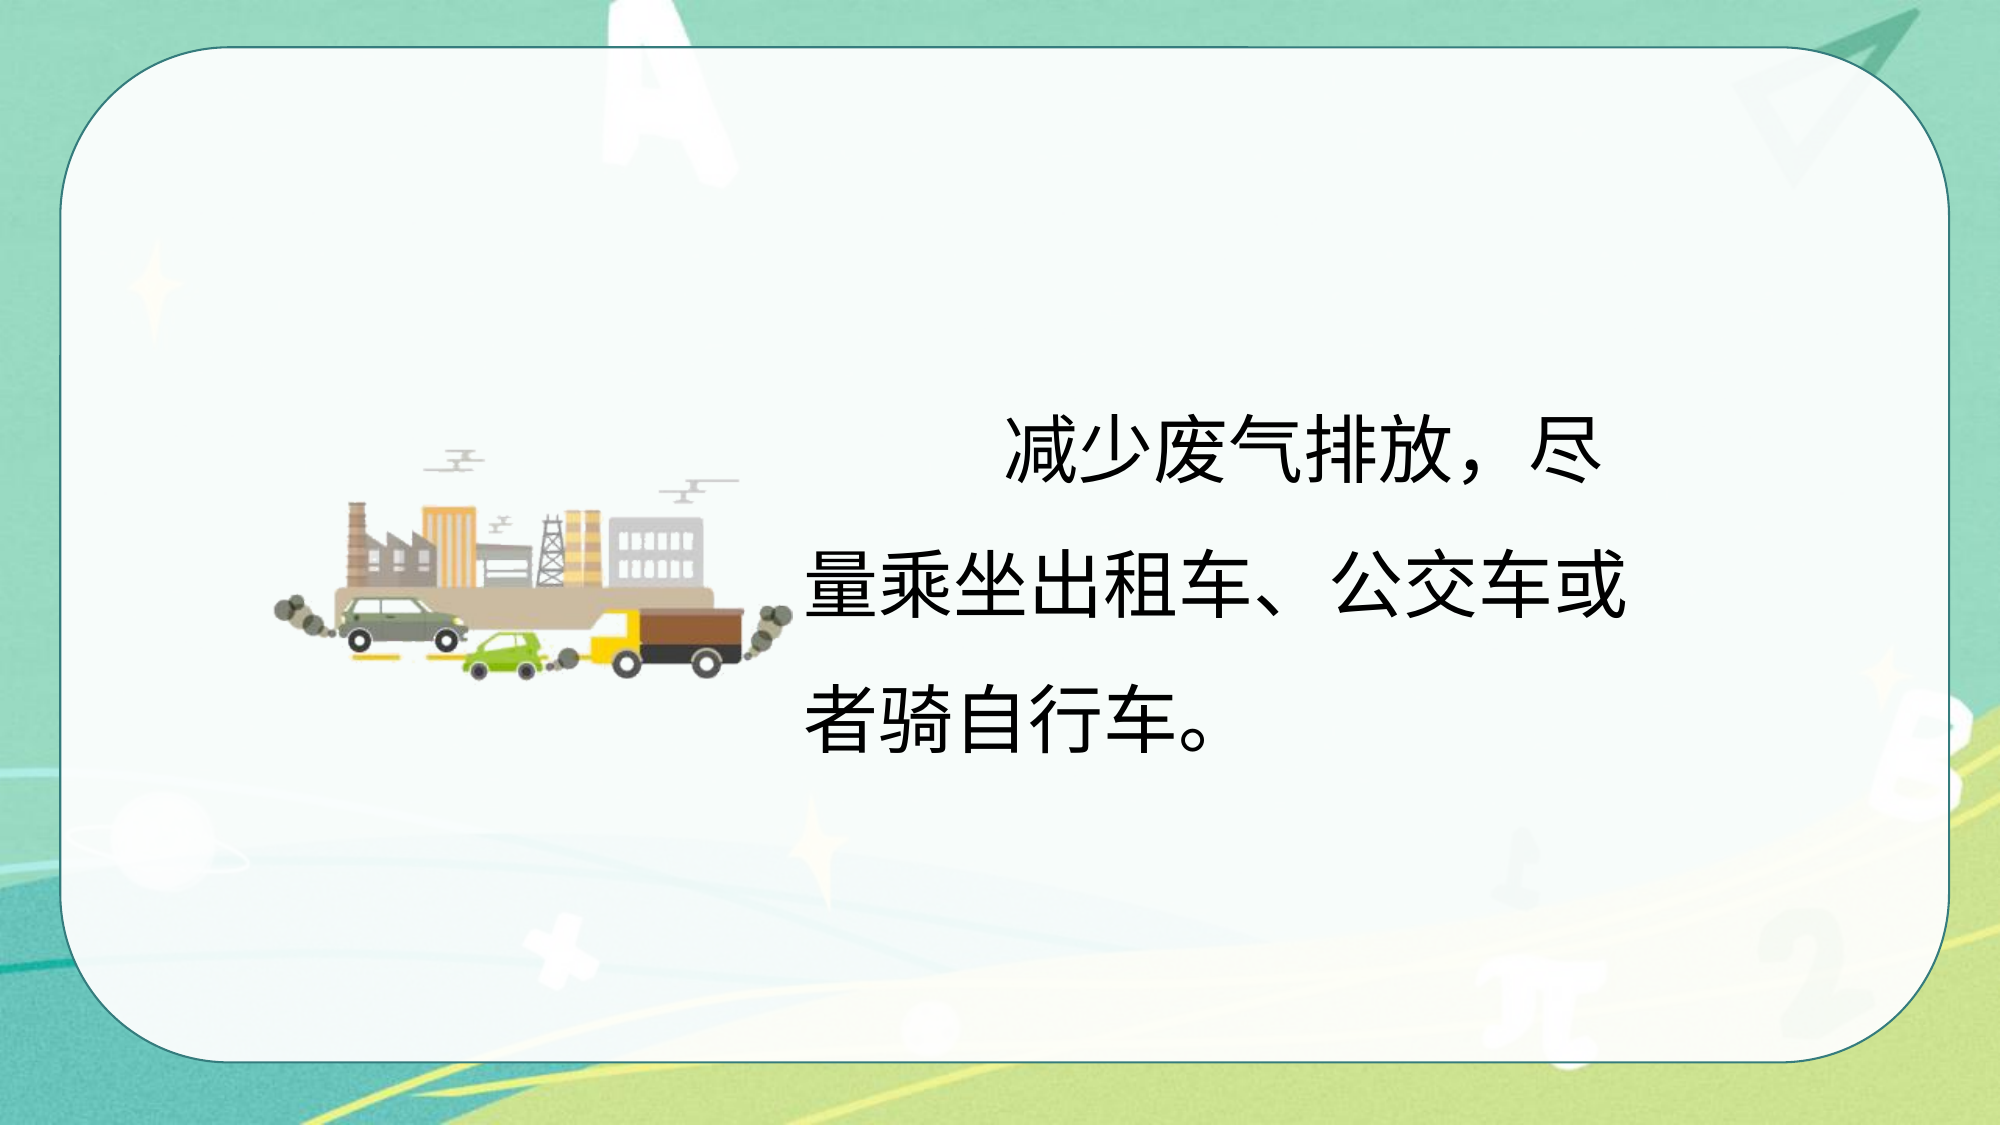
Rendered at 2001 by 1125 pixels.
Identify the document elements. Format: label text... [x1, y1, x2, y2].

picture [0, 0, 2000, 1125]
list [264, 314, 793, 843]
text_box 减少废气排放，尽量乘坐出租车、公交车或者骑自行车。 [793, 352, 1679, 769]
